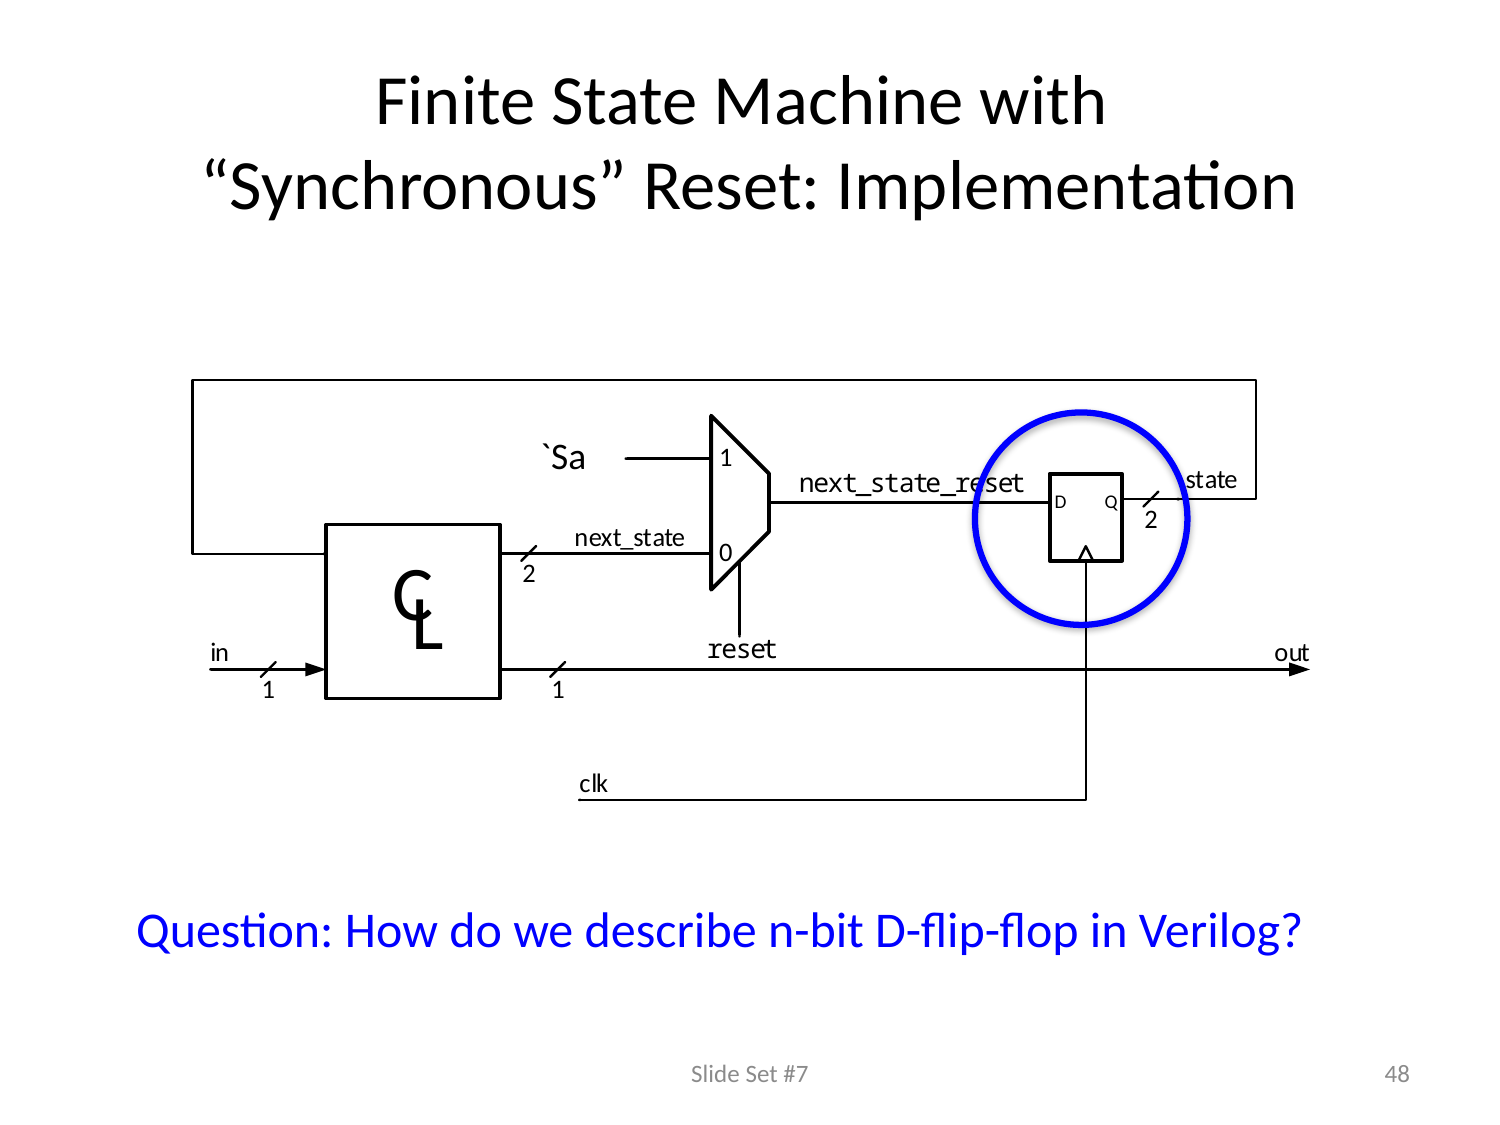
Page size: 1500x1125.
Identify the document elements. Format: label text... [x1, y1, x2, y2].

title Finite State Machine with “Synchronous” Reset: Implementation [75, 45, 1425, 233]
slide_number 48 [1074, 1042, 1425, 1103]
text_box Question: How do we describe n-bit D-flip-flop in Verilog? [121, 889, 1319, 965]
picture [187, 374, 1324, 813]
footer Slide Set #7 [512, 1042, 988, 1103]
